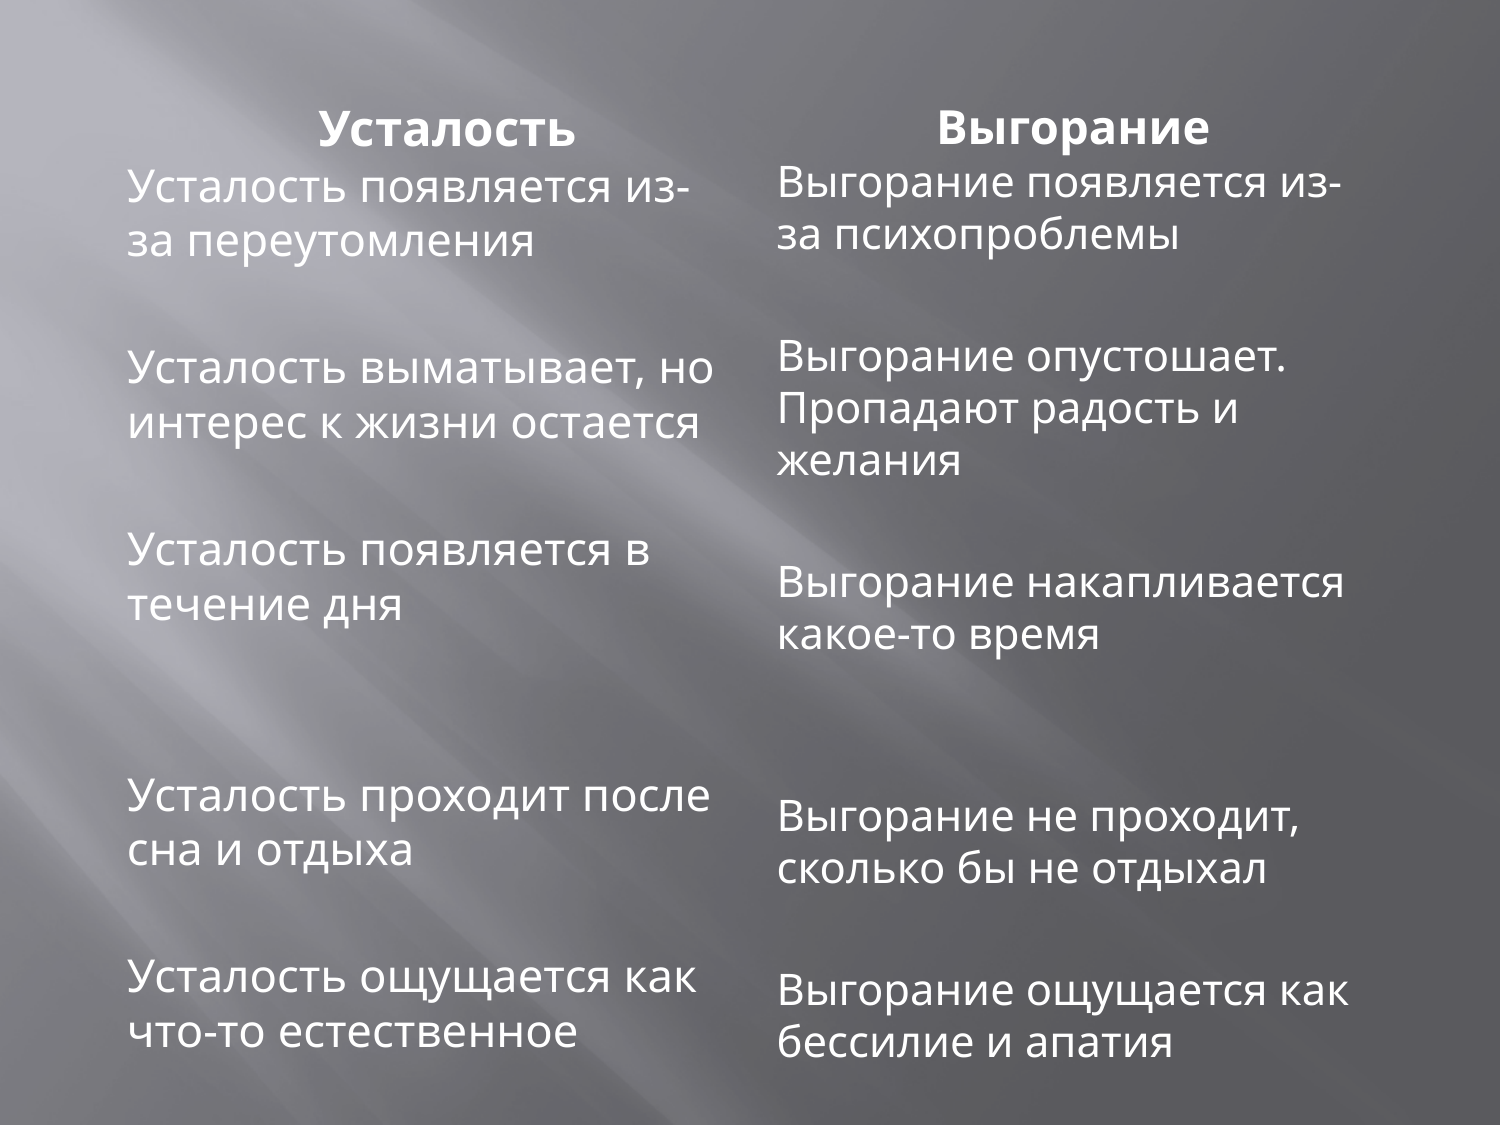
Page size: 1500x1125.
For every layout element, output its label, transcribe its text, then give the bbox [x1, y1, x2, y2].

list Усталость Усталость появляется из-за переутомления Усталость выматывает, но интерес к жизни остается Усталость появляется в течение дня Усталость проходит после сна и отдыха Усталость ощущается как что-то естественное [112, 90, 740, 1083]
list Выгорание Выгорание появляется из-за психопроблемы Выгорание опустошает. Пропадают радость и желания Выгорание накапливается какое-то время Выгорание не проходит, сколько бы не отдыхал Выгорание ощущается как бессилие и апатия [761, 90, 1389, 1083]
